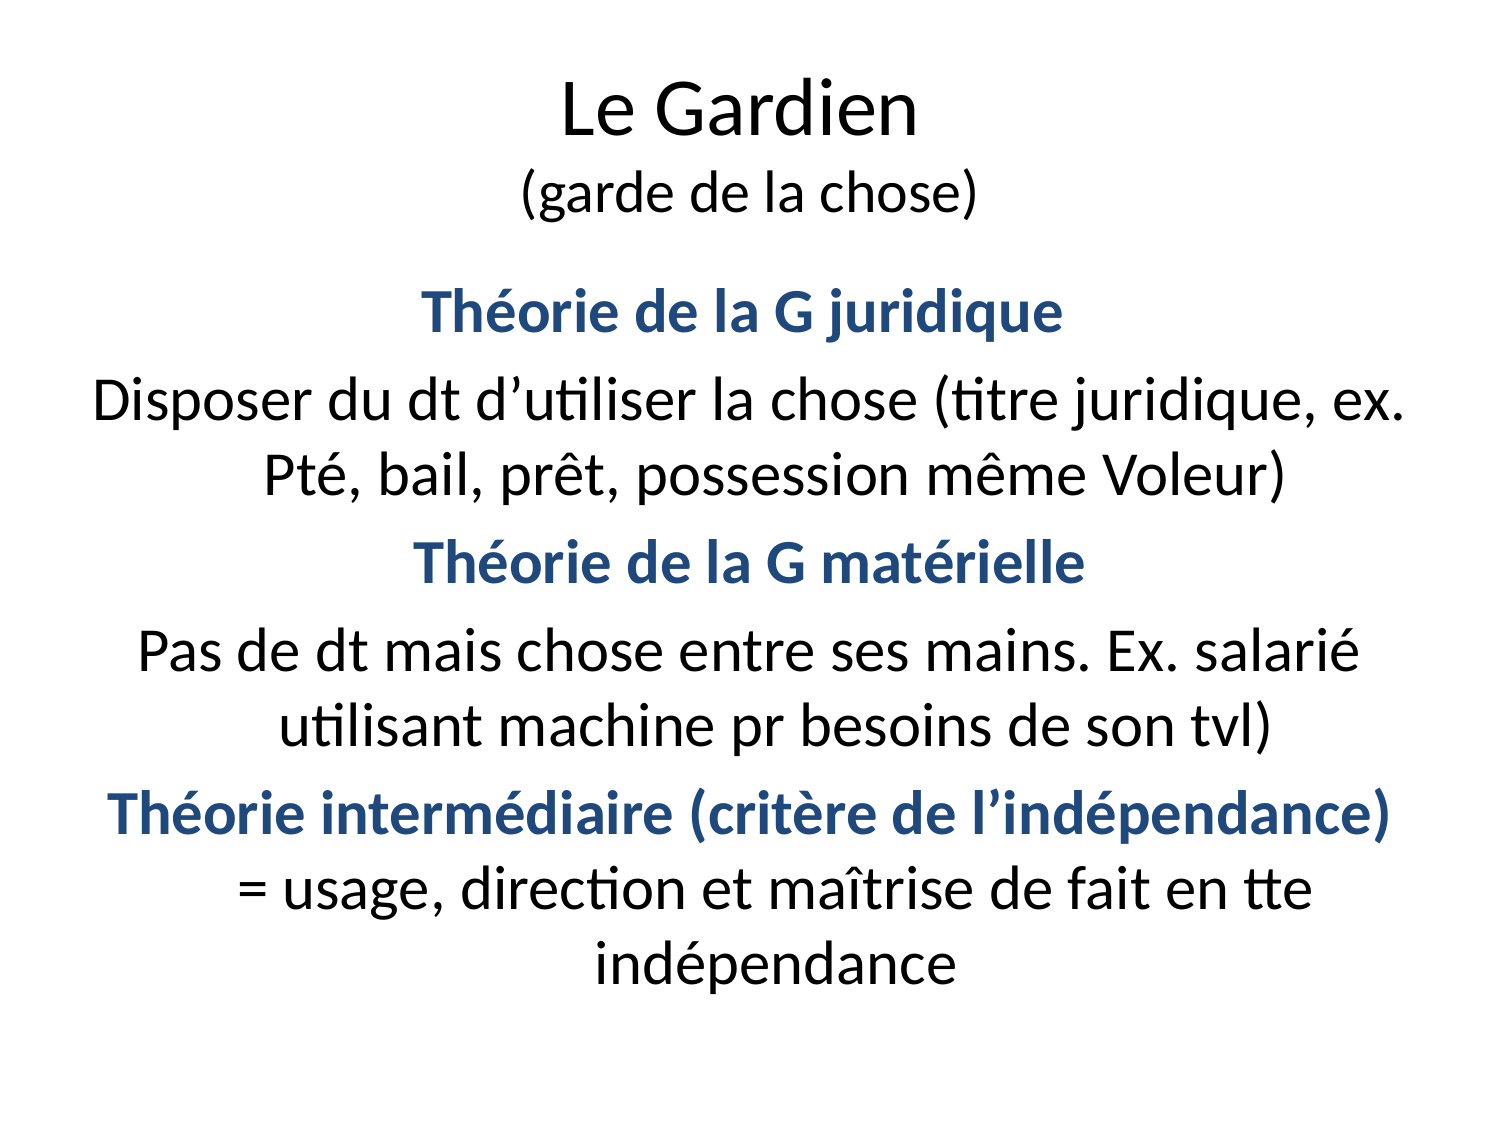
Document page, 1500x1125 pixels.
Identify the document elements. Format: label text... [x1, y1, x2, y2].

title Le Gardien (garde de la chose) [75, 45, 1425, 233]
list Théorie de la G juridique Disposer du dt d’utiliser la chose (titre juridique, ex. Pté, bail, prêt, possession même Voleur) Théorie de la G matérielle Pas de dt mais chose entre ses mains. Ex. salarié utilisant machine pr besoins de son tvl) Théorie intermédiaire (critère de l’indépendance) = usage, direction et maîtrise de fait en tte indépendance [75, 262, 1425, 1005]
